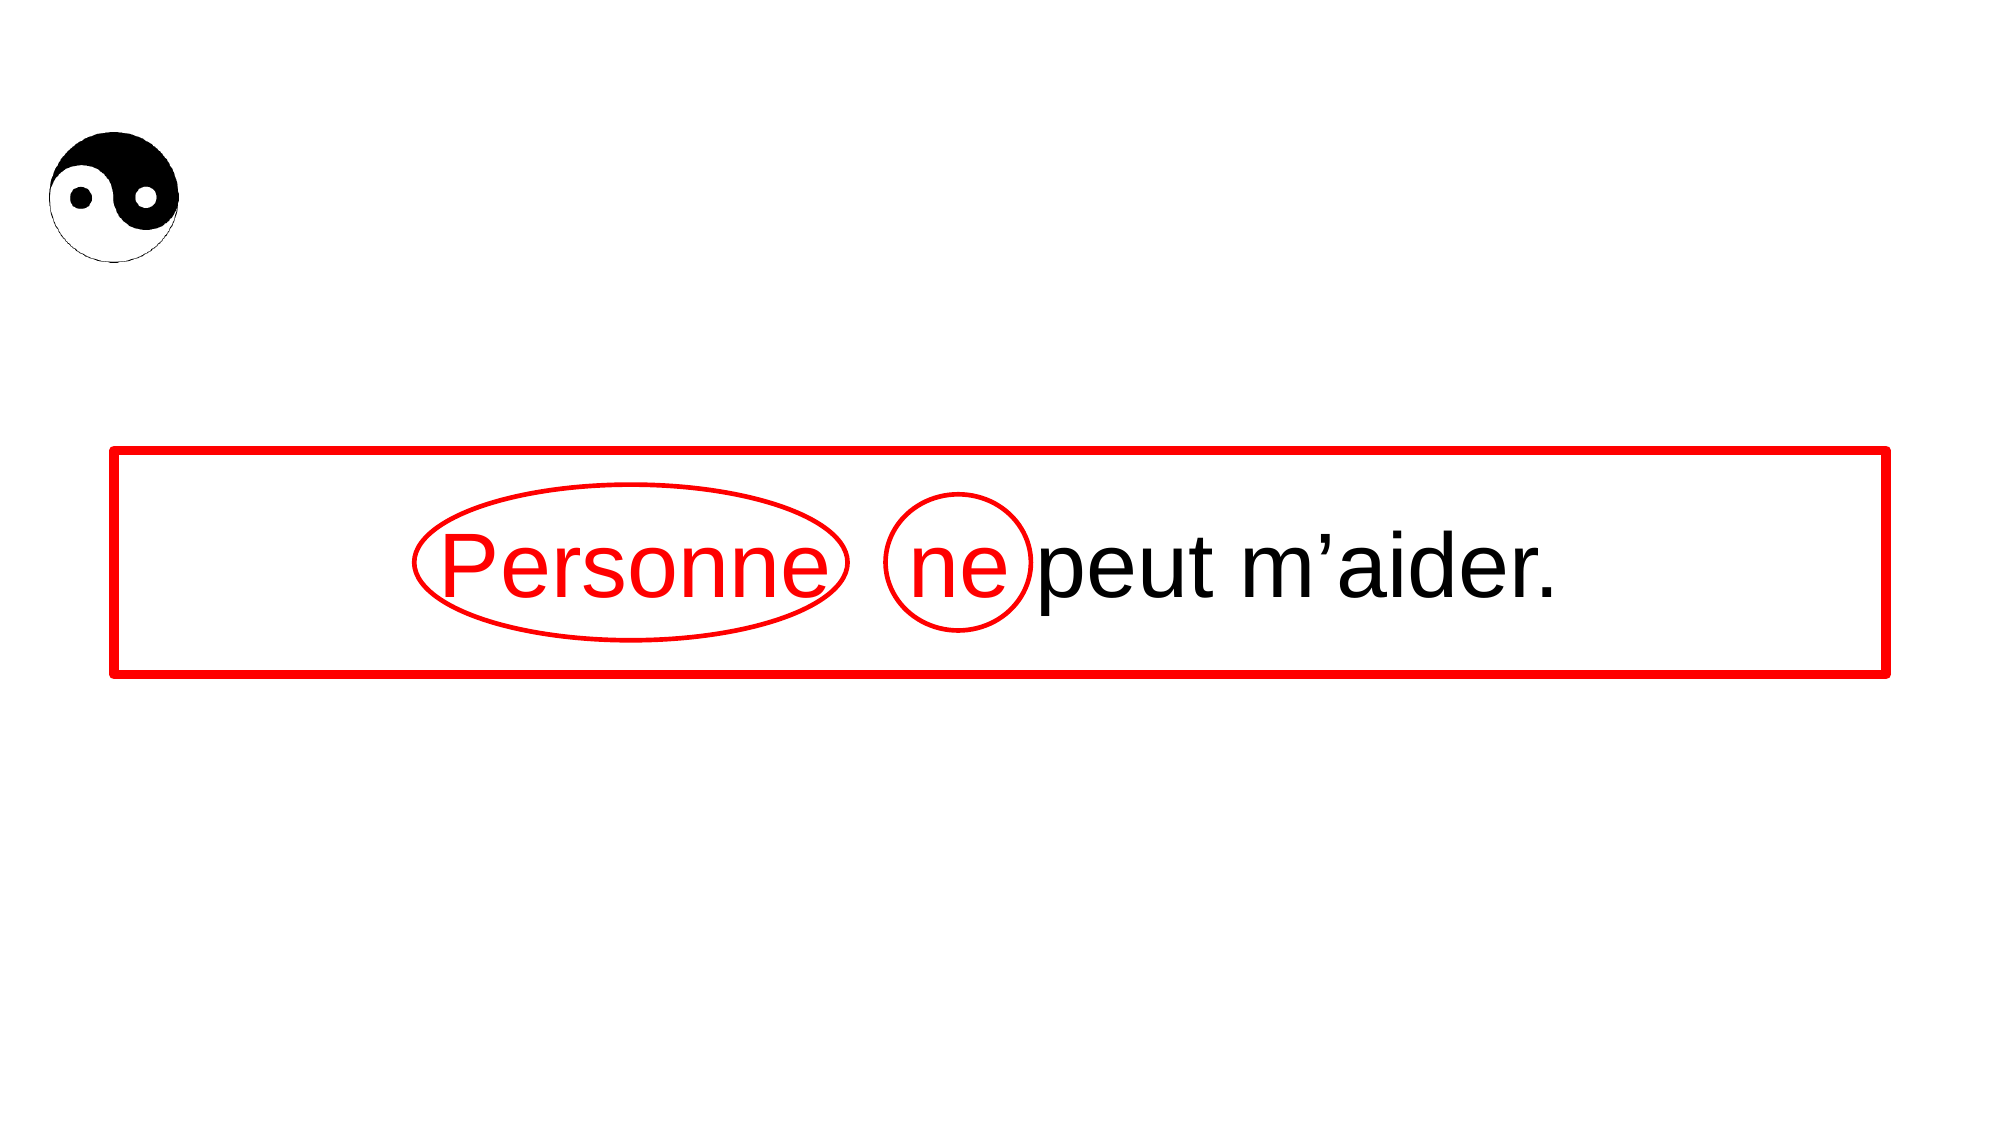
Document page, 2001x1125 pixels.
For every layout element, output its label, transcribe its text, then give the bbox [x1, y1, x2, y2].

text_box [413, 483, 849, 642]
text_box [884, 493, 1032, 632]
picture [45, 129, 182, 266]
list Personne ne peut m’aider. [114, 450, 1886, 675]
